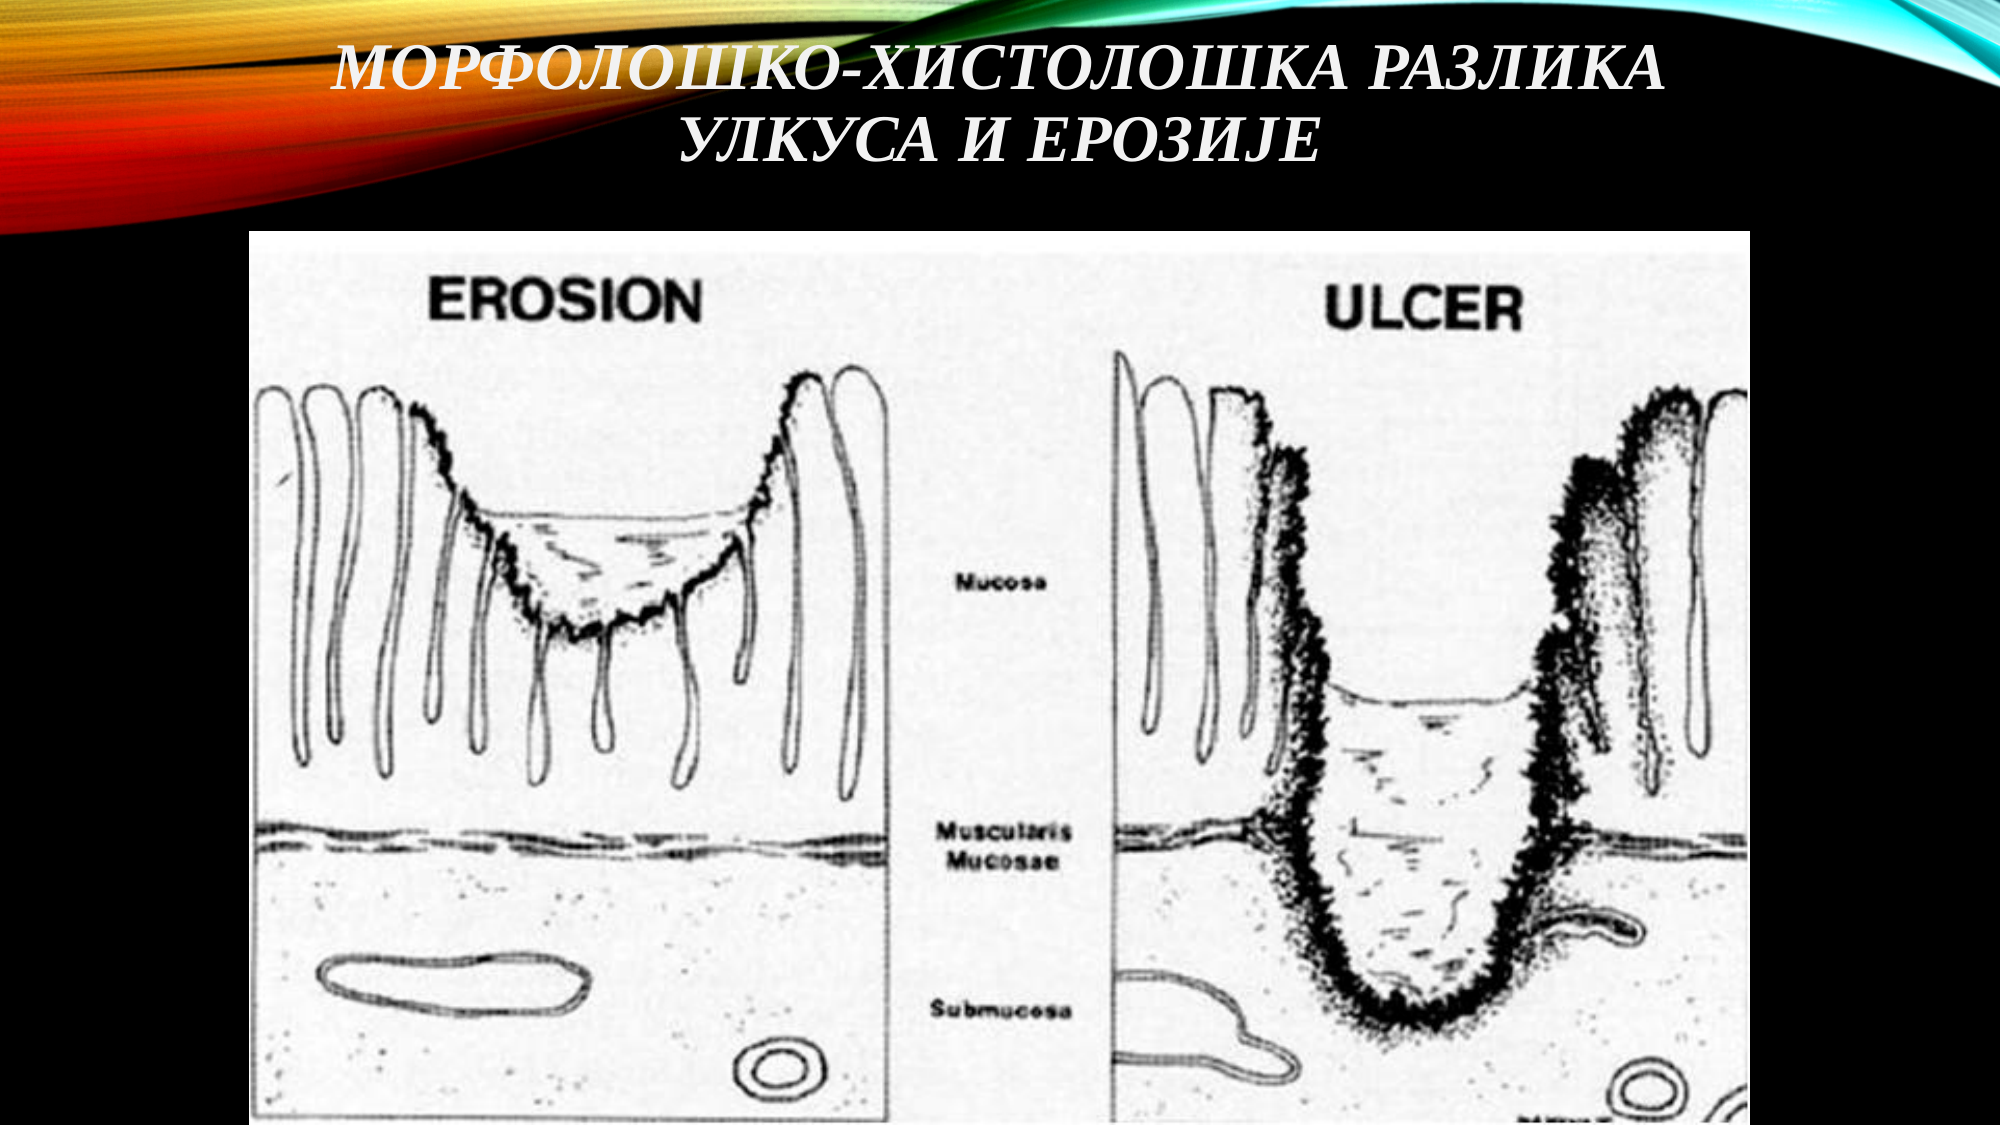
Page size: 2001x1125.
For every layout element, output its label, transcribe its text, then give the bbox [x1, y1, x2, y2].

title МОРФОЛОШКО-ХИСТОЛОШКА РАЗЛИКА УЛКУСА И ЕРОЗИЈЕ [249, 0, 1750, 208]
picture [0, 0, 2000, 1125]
